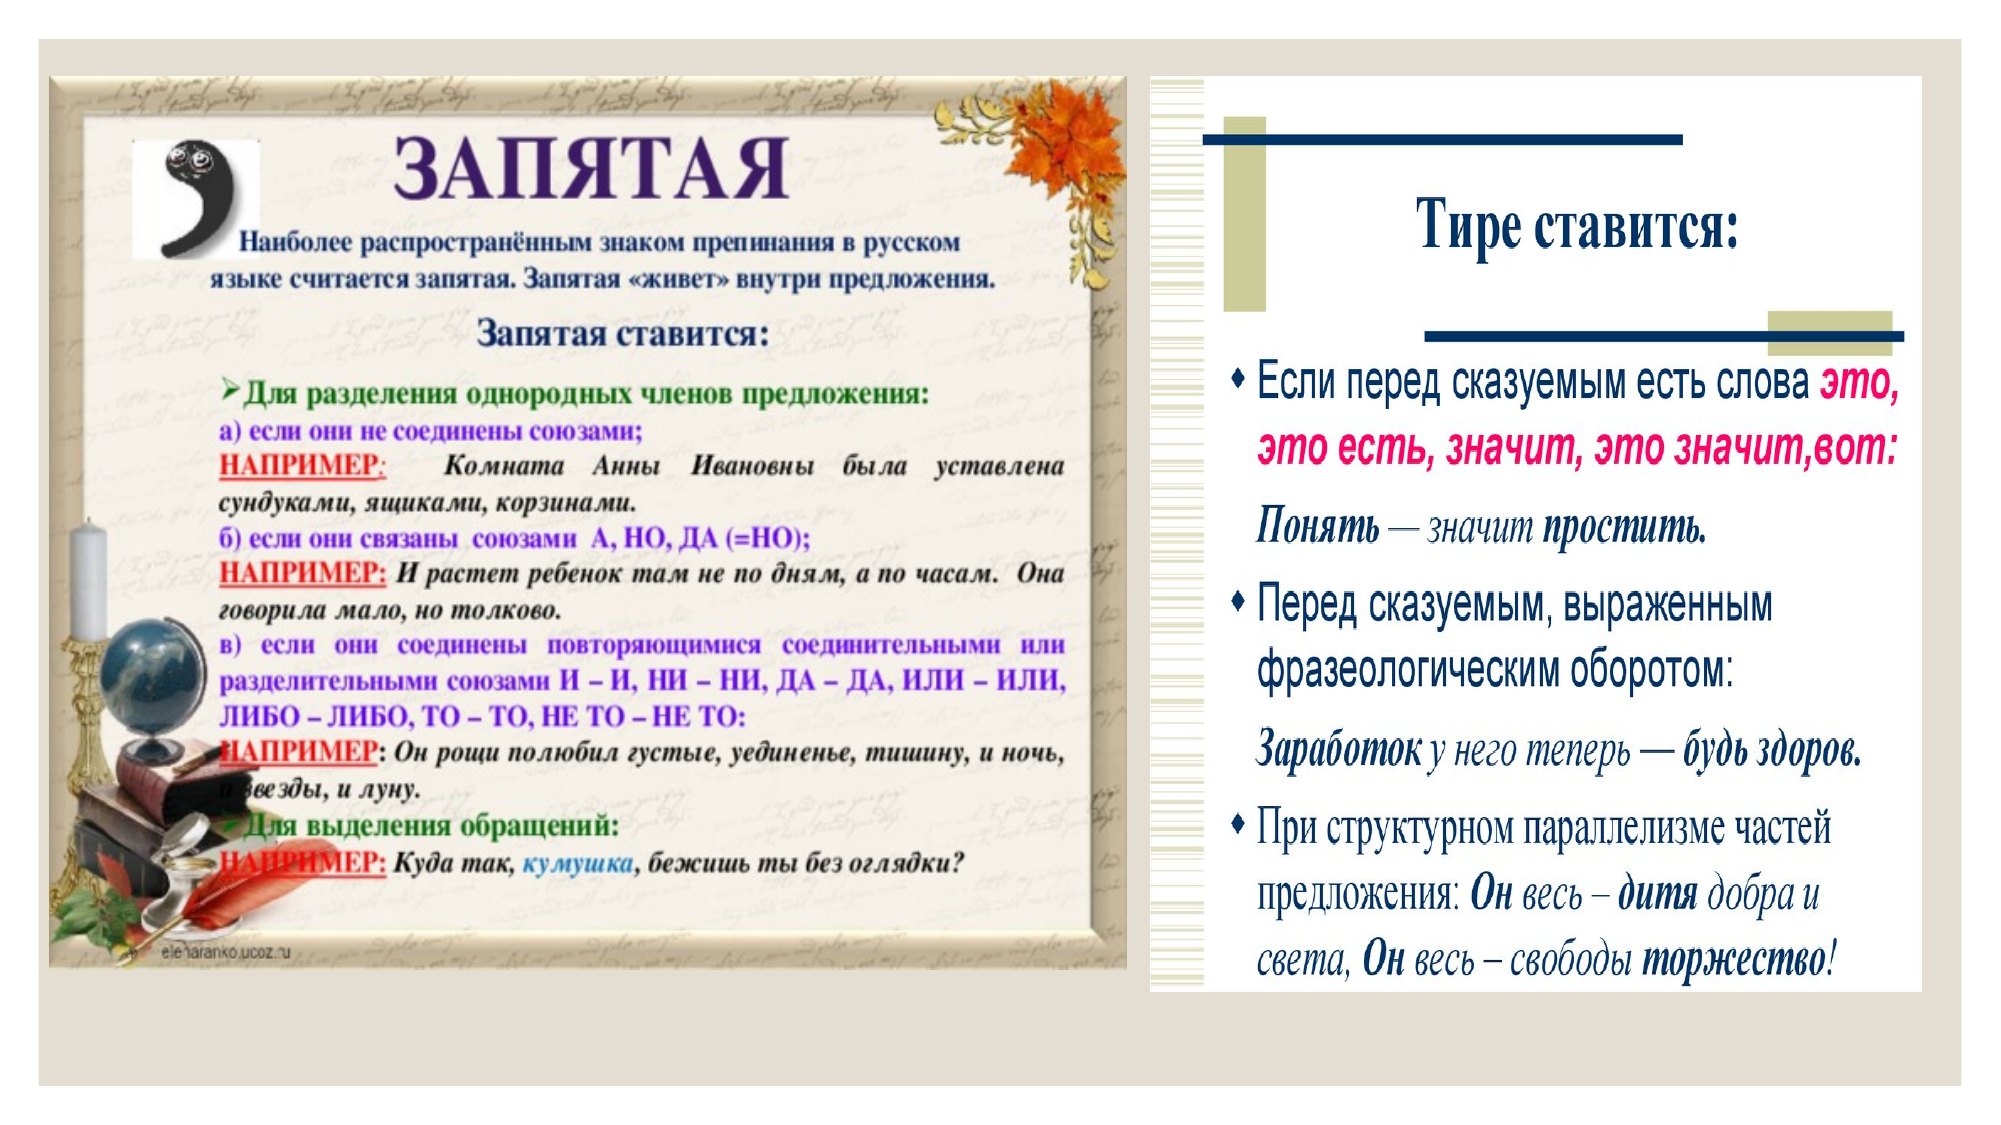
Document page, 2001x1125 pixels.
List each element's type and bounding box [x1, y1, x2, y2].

picture [1149, 76, 1922, 992]
list [49, 76, 1127, 970]
